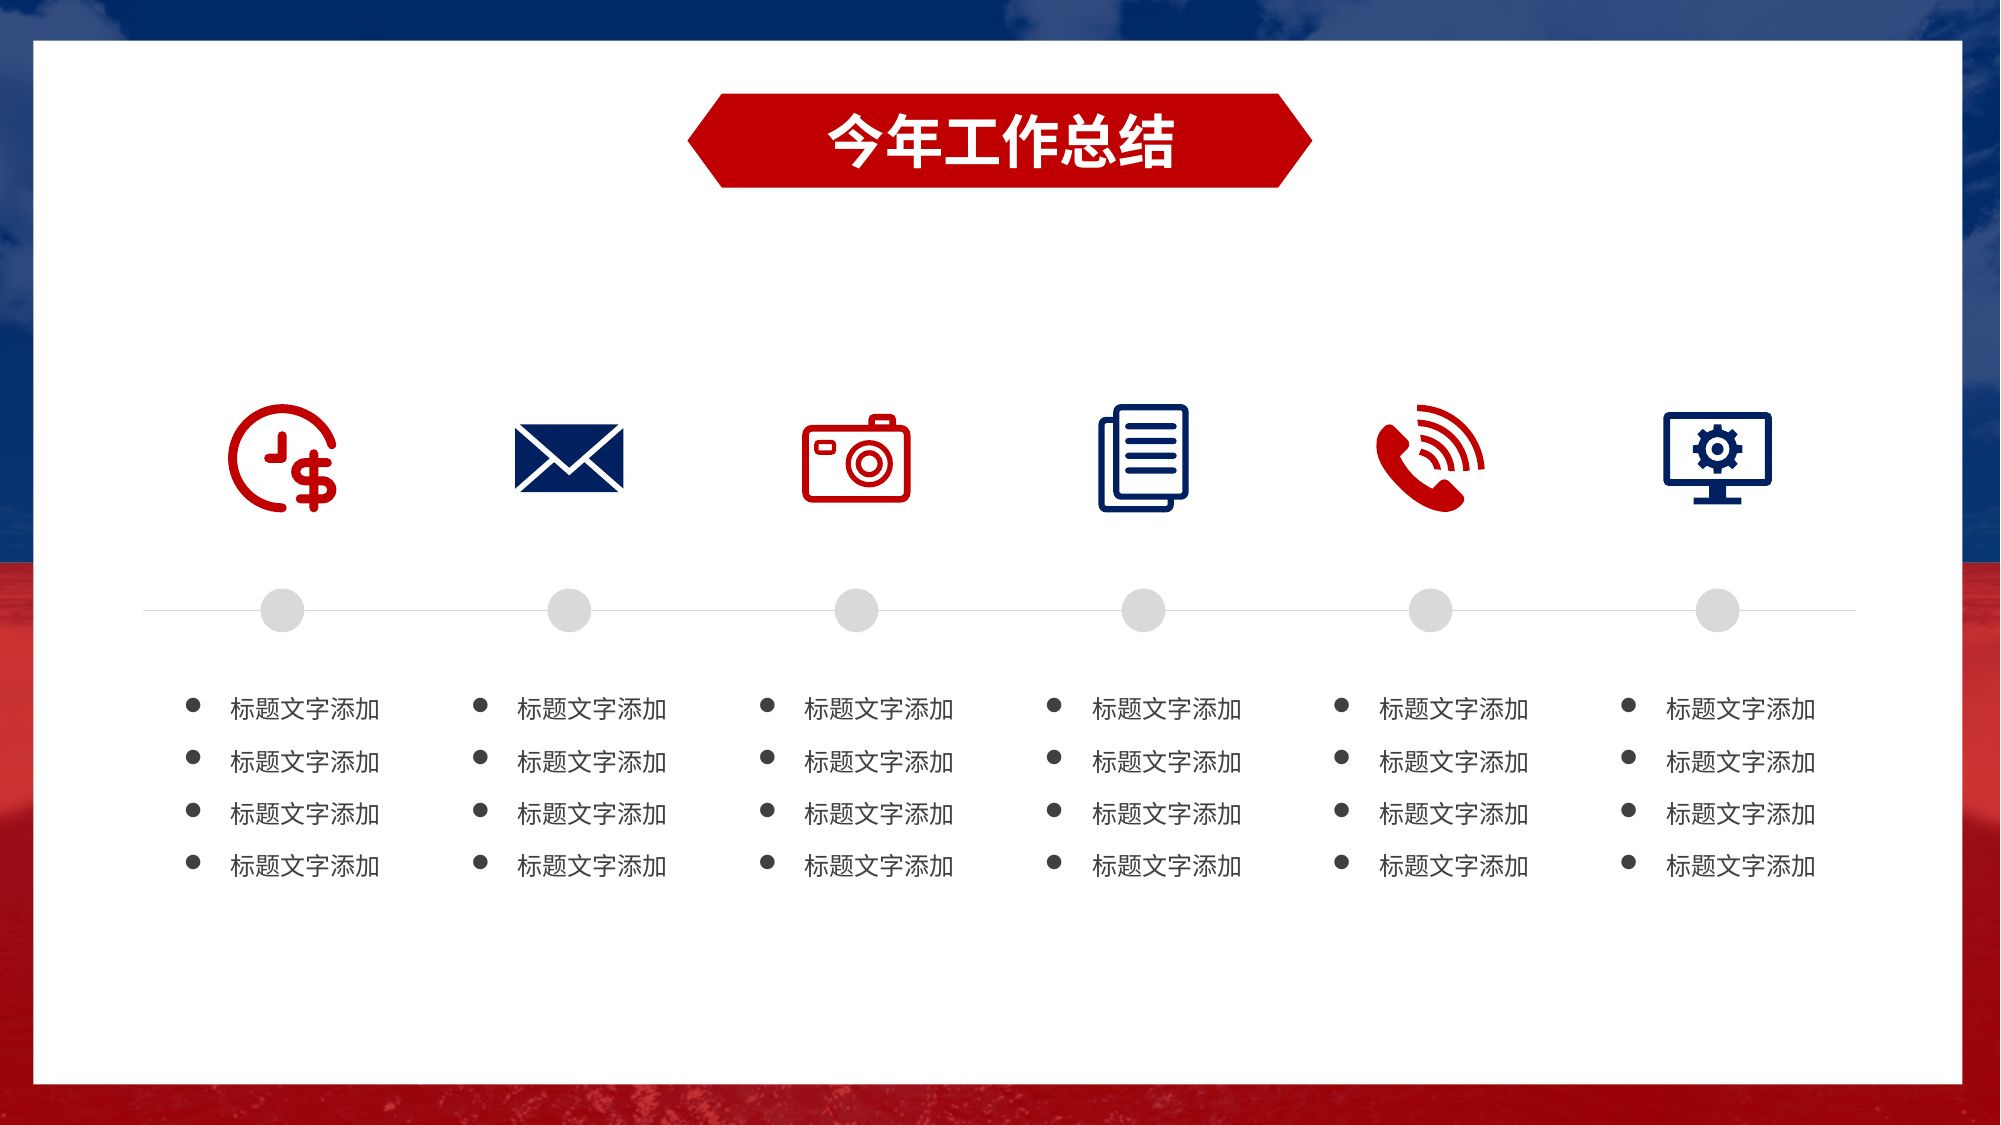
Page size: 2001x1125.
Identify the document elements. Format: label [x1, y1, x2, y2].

text_box [143, 588, 1857, 633]
text_box [587, 425, 625, 491]
text_box [681, 686, 968, 889]
text_box [1097, 403, 1190, 514]
text_box [801, 412, 912, 504]
text_box [517, 460, 622, 494]
text_box [687, 93, 1313, 188]
text_box [1415, 403, 1486, 471]
text_box [1662, 411, 1773, 506]
text_box [394, 686, 681, 889]
text_box [107, 686, 394, 889]
text_box [1416, 418, 1471, 473]
text_box [968, 686, 1255, 889]
text_box [227, 403, 338, 514]
text_box [1255, 686, 1542, 889]
text_box [514, 425, 552, 491]
text_box [1542, 686, 1893, 889]
text_box [1375, 423, 1466, 514]
text_box [517, 423, 622, 470]
